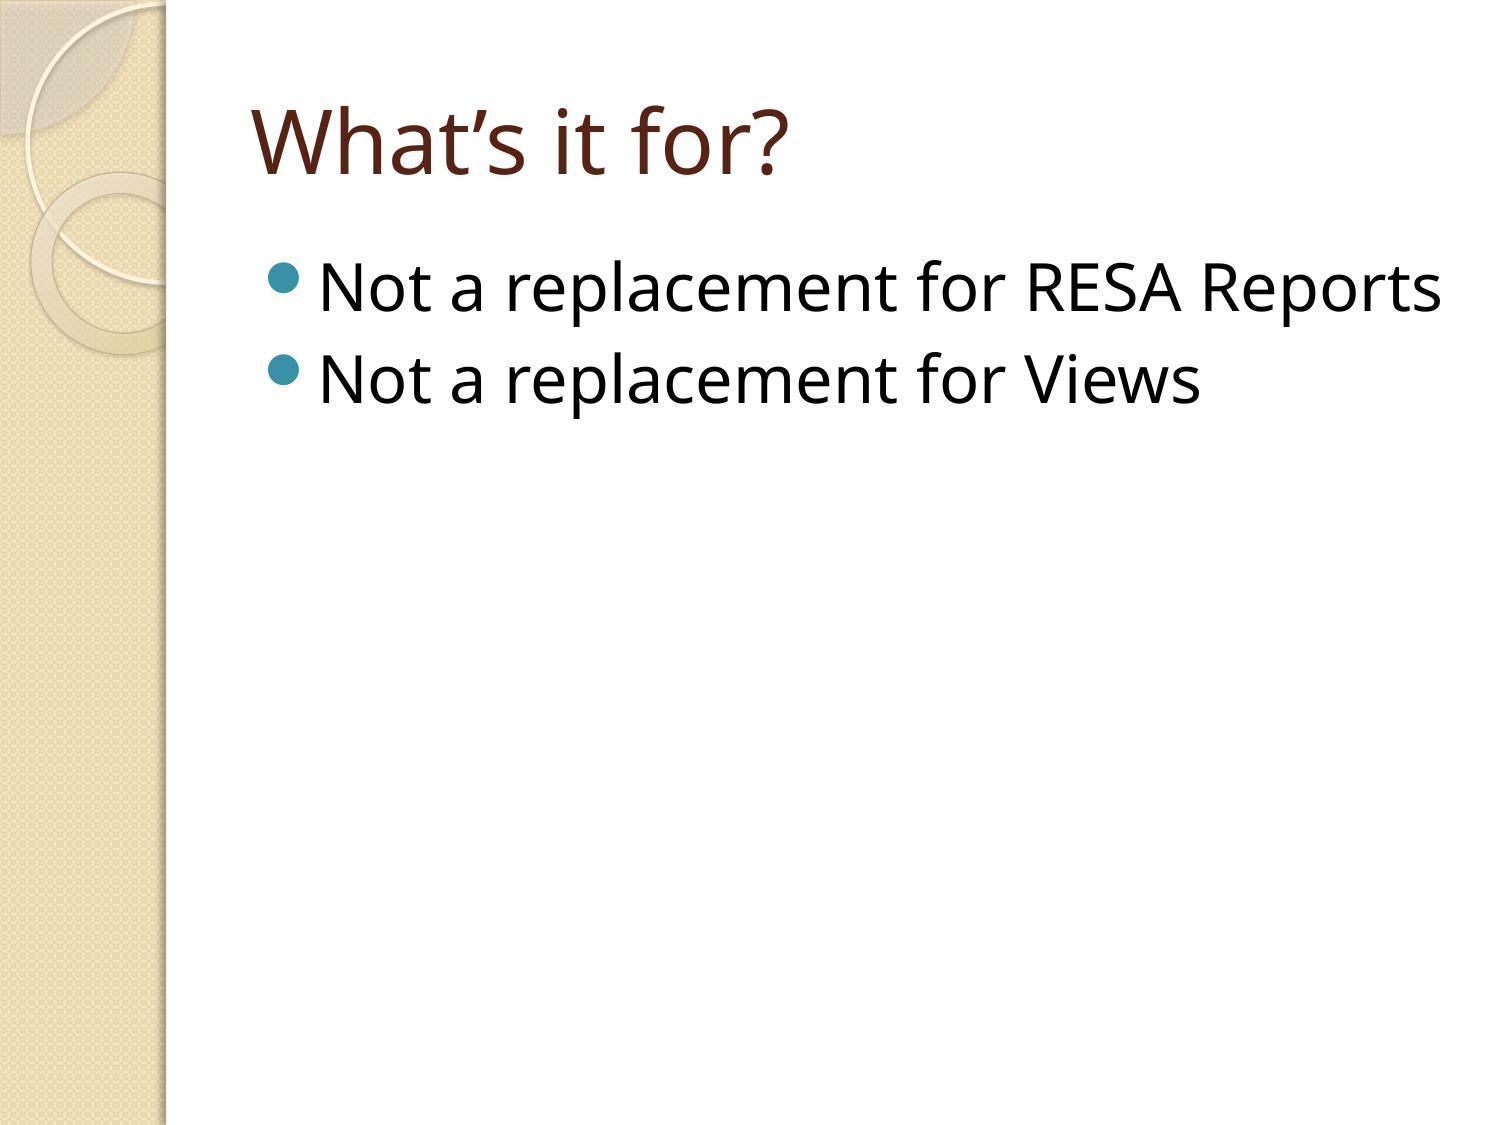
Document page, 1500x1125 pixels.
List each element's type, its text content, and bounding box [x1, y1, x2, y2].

title What’s it for? [235, 45, 1466, 233]
list Not a replacement for RESA Reports Not a replacement for Views [235, 237, 1466, 1025]
